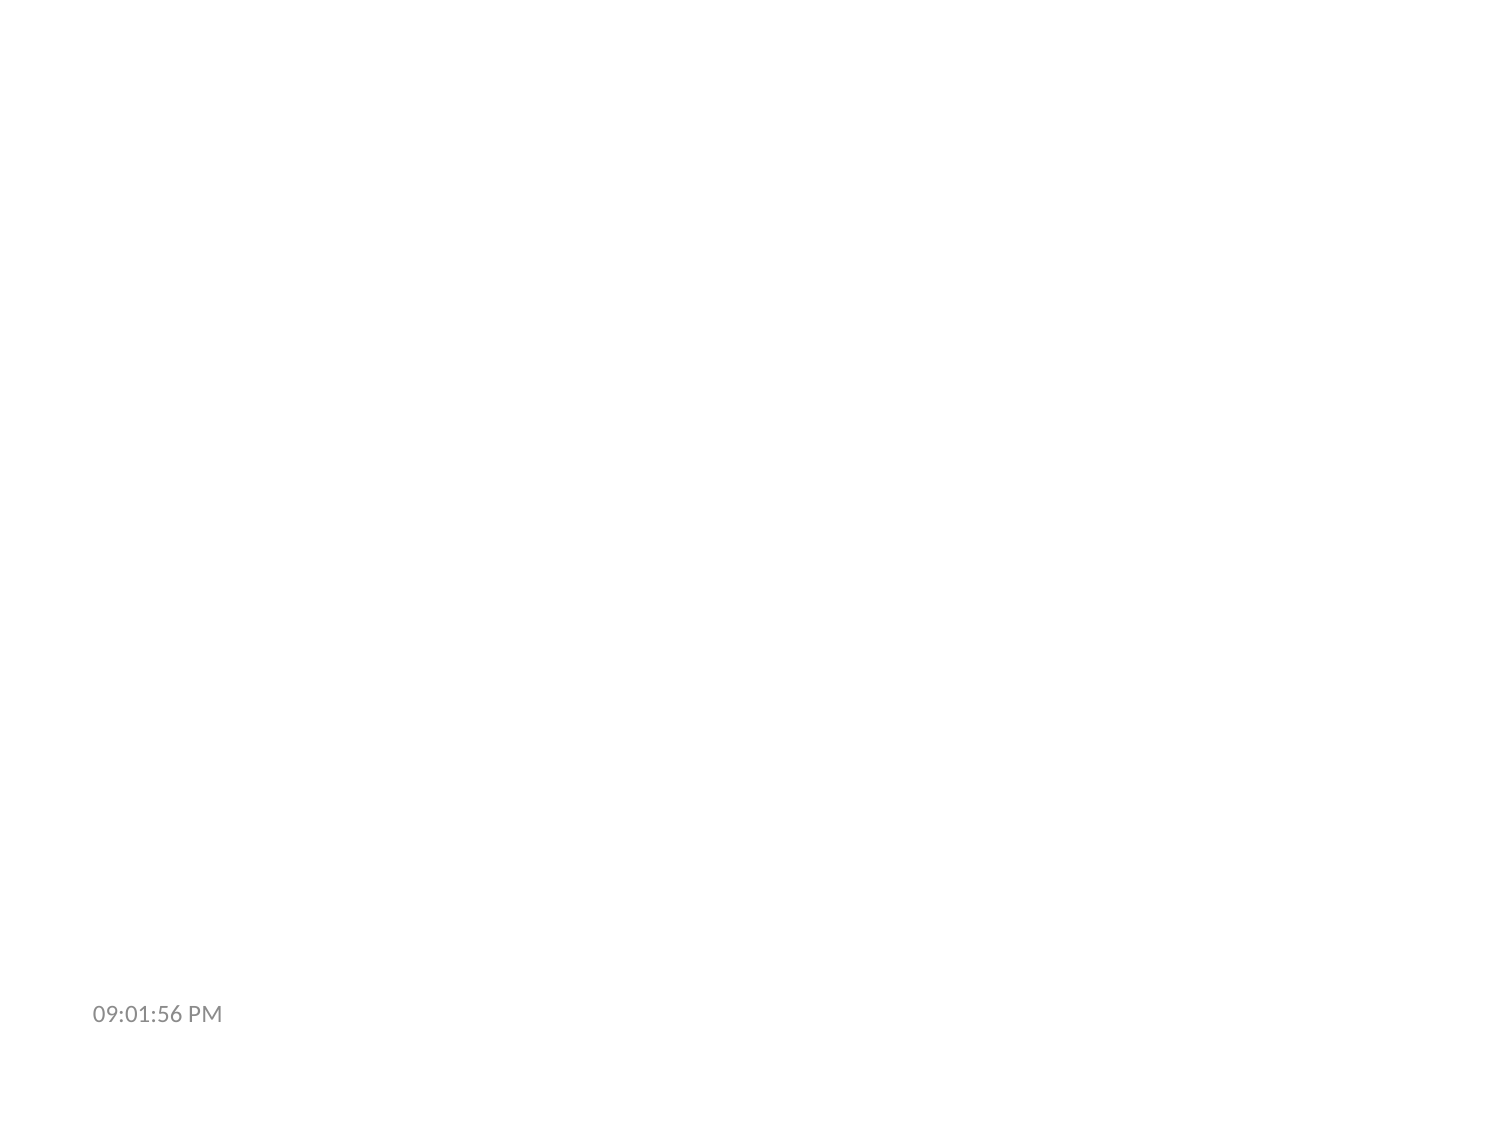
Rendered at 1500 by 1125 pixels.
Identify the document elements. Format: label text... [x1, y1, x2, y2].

text_box 3:35:09 PM [77, 982, 428, 1043]
